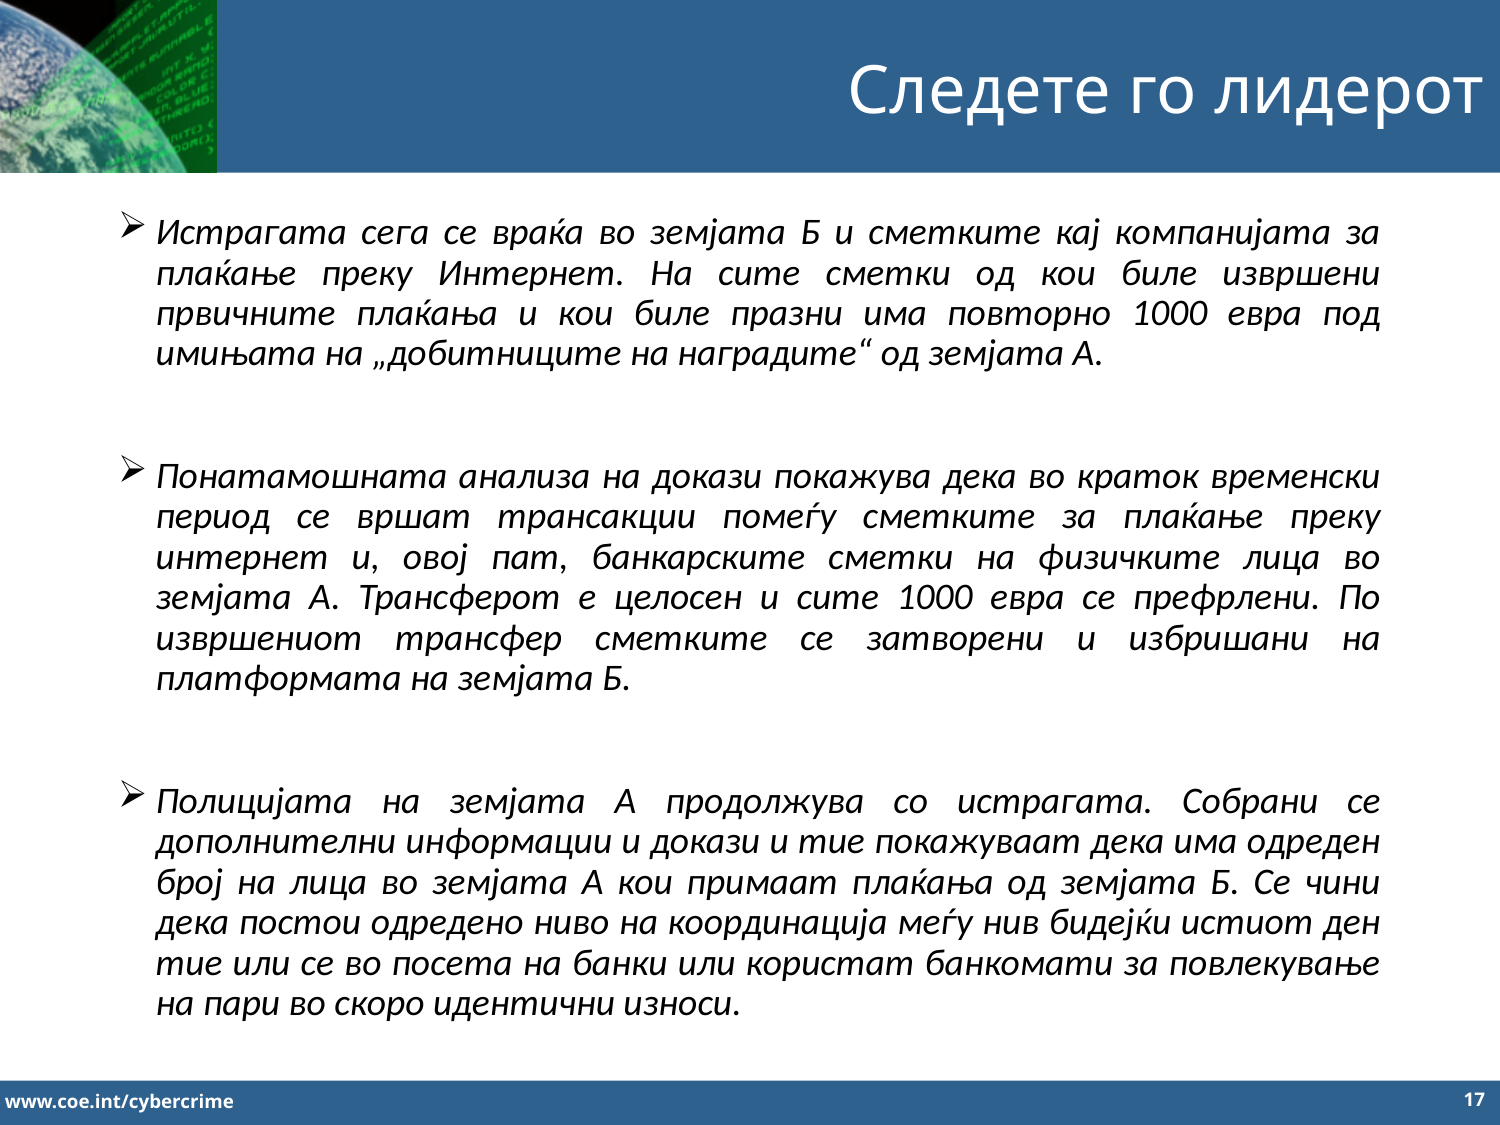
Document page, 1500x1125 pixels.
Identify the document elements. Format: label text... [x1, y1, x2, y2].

picture [0, 1, 217, 173]
list Истрагата сега се враќа во земјата Б и сметките кај компанијата за плаќање преку Интернет. На сите сметки од кои биле извршени првичните плаќања и кои биле празни има повторно 1000 евра под имињата на „добитниците на наградите“ од земјата А. Понатамошната анализа на докази покажува дека во краток временски период се вршат трансакции помеѓу сметките за плаќање преку интернет и, овој пат, банкарските сметки на физичките лица во земјата А. Трансферот е целосен и сите 1000 евра се префрлени. По извршениот трансфер сметките се затворени и избришани на платформата на земјата Б. Полицијата на земјата А продолжува со истрагата. Собрани се дополнителни информации и докази и тие покажуваат дека има одреден број на лица во земјата А кои примаат плаќања од земјата Б. Се чини дека постои одредено ниво на координација меѓу нив бидејќи истиот ден тие или се во посета на банки или користат банкомати за повлекување на пари во скоро идентични износи. [103, 204, 1397, 1050]
text_box Следете го лидерот [373, 10, 1500, 163]
slide_number 17 [1162, 1080, 1500, 1125]
